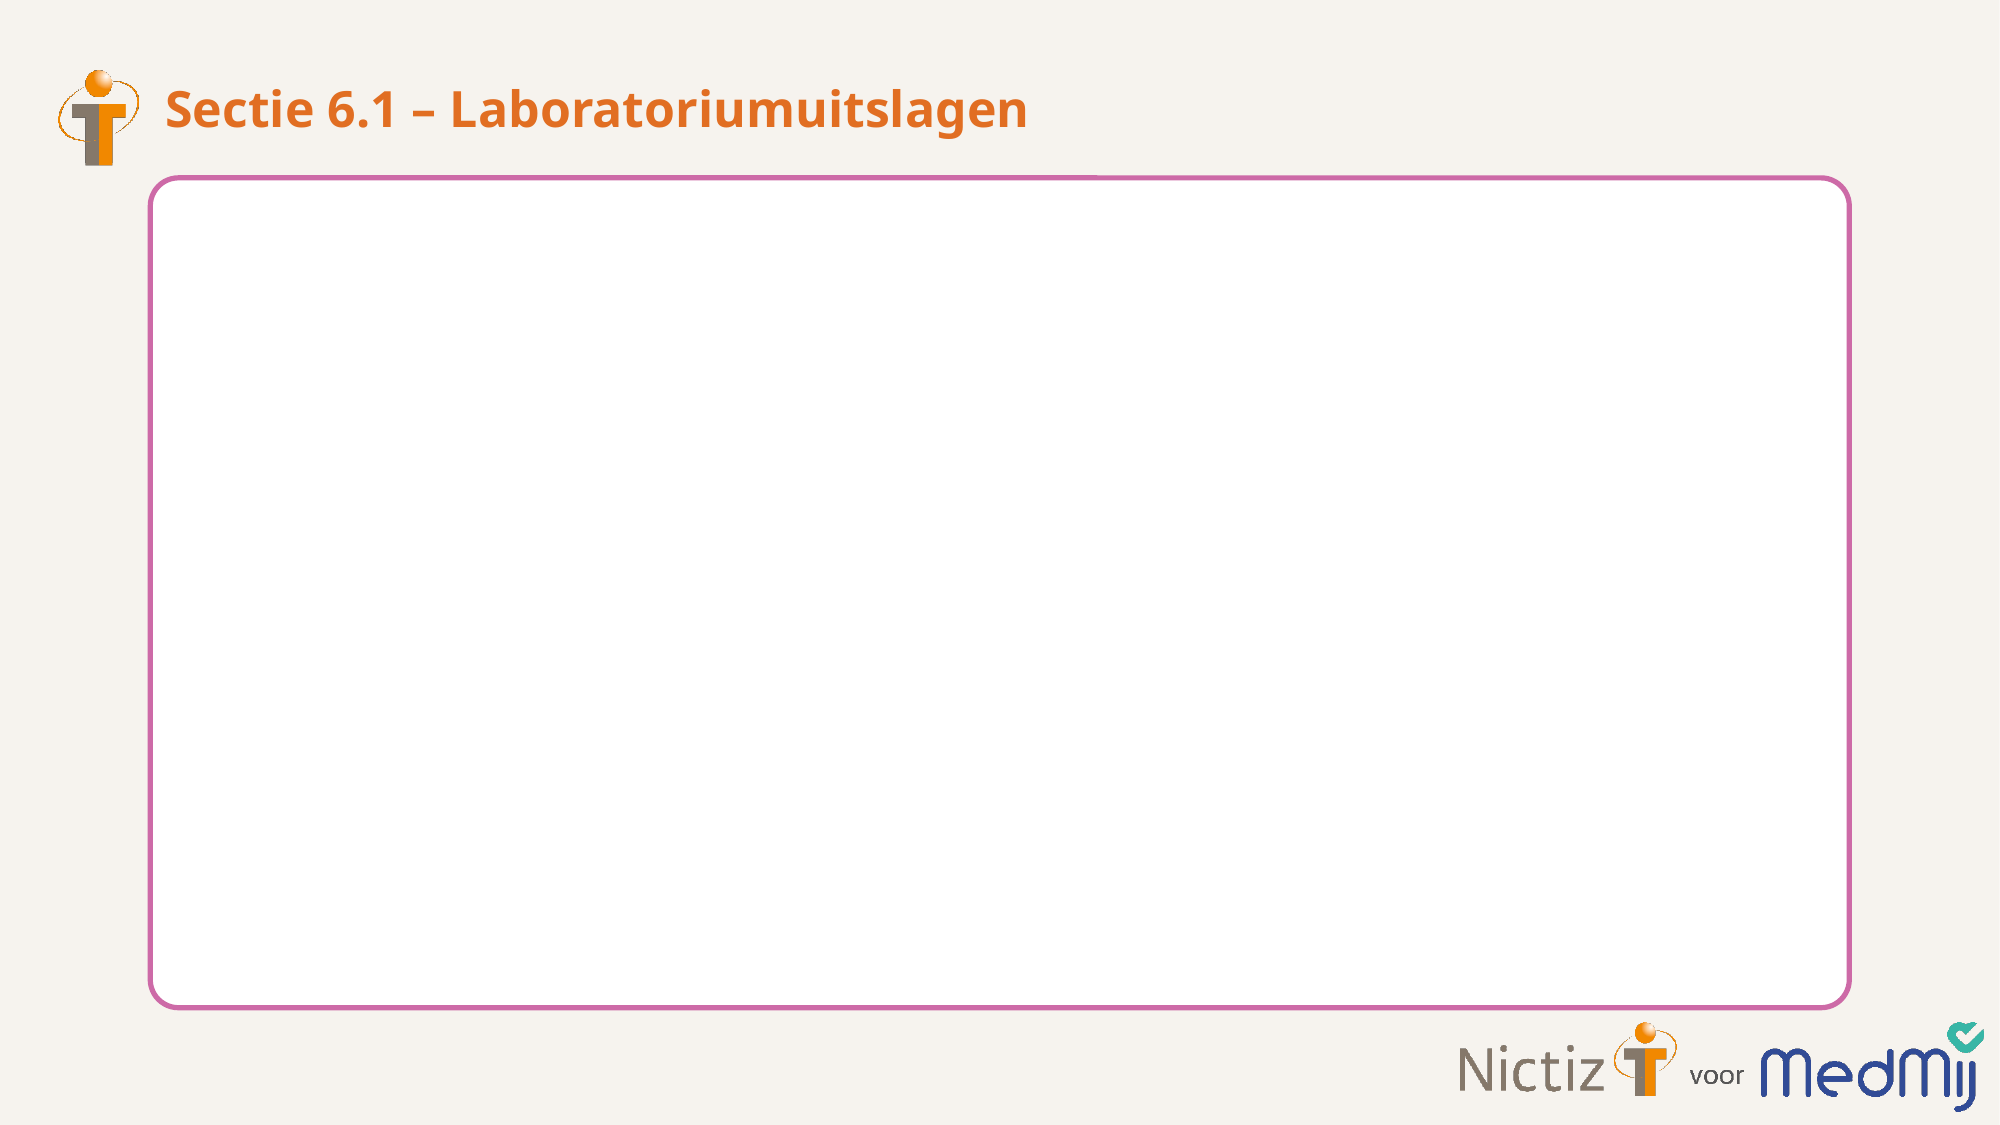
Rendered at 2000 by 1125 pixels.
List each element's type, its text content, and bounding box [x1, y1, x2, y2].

picture [1457, 1019, 1988, 1113]
title Sectie 6.1 – Laboratoriumuitslagen [150, 76, 1850, 165]
picture [50, 66, 151, 187]
